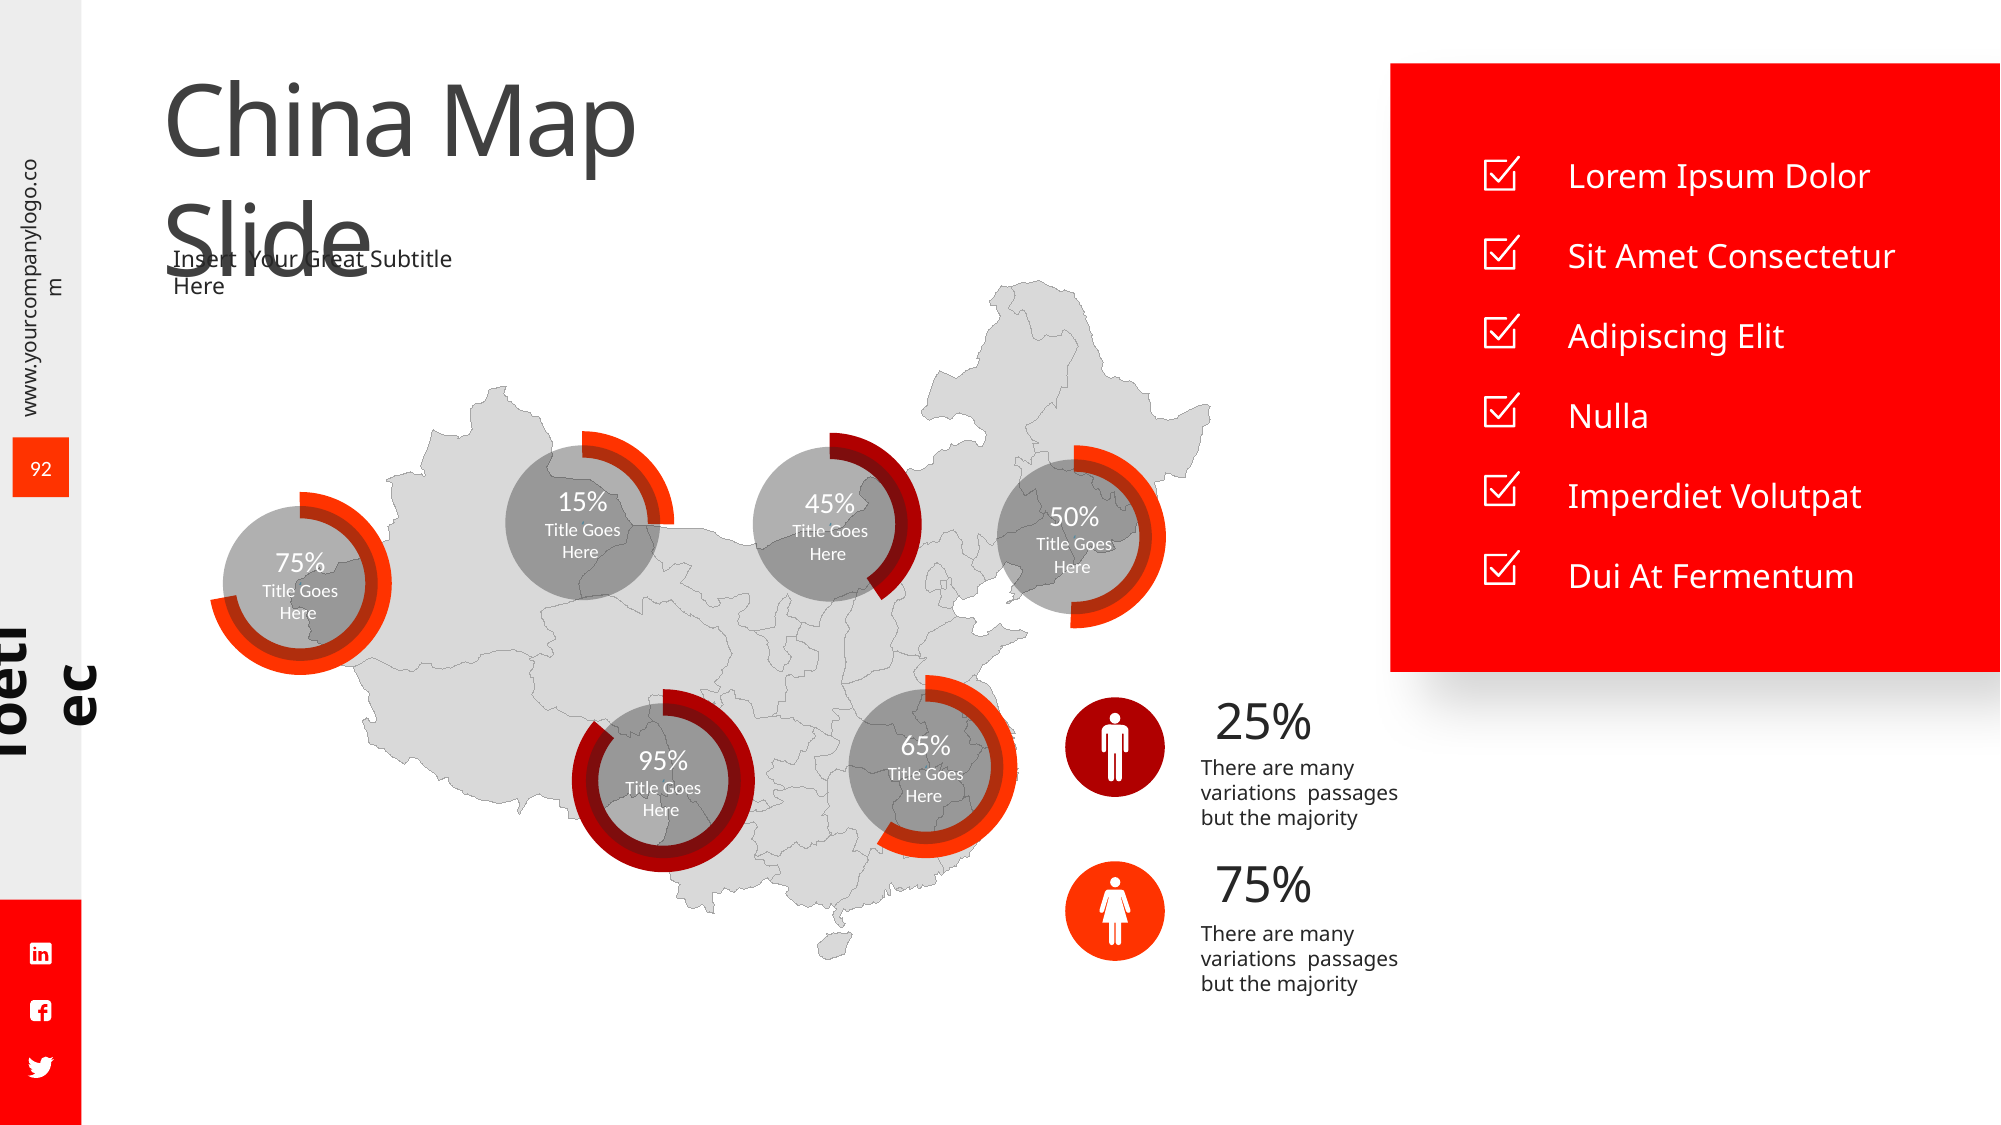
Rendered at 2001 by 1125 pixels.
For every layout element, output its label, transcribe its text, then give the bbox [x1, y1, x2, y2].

text_box There are many variations passages but the majority [1210, 754, 1415, 830]
text_box Insert Your Great Subtitle Here [158, 237, 512, 307]
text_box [289, 280, 1210, 960]
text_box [1484, 234, 1520, 270]
text_box 75% [1215, 852, 1314, 913]
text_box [1484, 471, 1520, 507]
text_box 25% [1215, 689, 1314, 750]
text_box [1484, 313, 1520, 349]
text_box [1065, 697, 1165, 797]
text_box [1484, 155, 1520, 191]
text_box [1484, 392, 1520, 428]
text_box Lorem Ipsum Dolor Sit Amet Consectetur Adipiscing Elit Nulla Imperdiet Volutpat Dui At Fermentum [1553, 108, 1972, 603]
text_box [1065, 861, 1165, 961]
text_box China Map Slide [147, 116, 677, 236]
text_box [208, 431, 1166, 873]
text_box [1389, 62, 2000, 673]
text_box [1484, 550, 1520, 585]
text_box There are many variations passages but the majority [1200, 920, 1415, 996]
slide_number 92 [12, 437, 69, 498]
